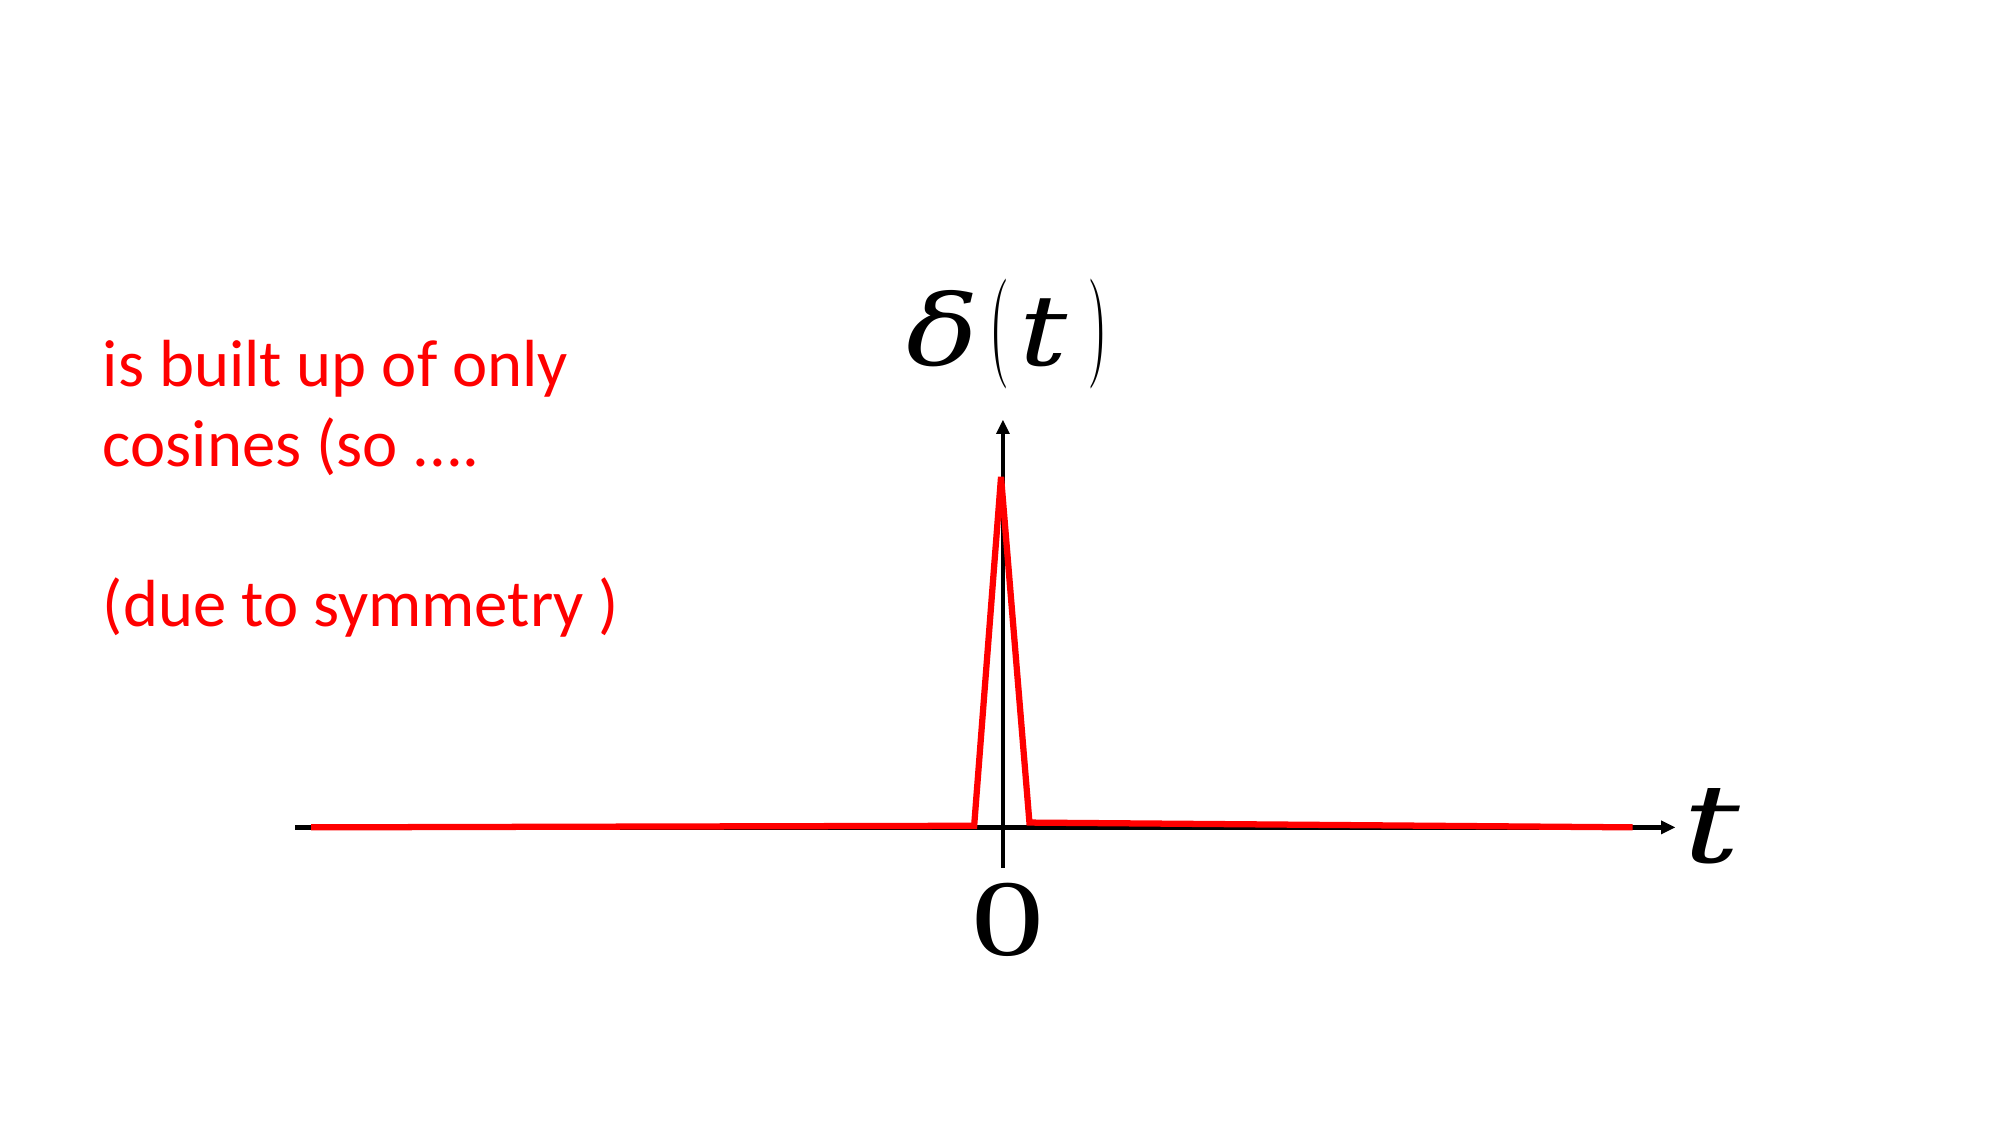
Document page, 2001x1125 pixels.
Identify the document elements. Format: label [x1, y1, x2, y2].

text_box [1003, 488, 1633, 827]
text_box [311, 476, 1002, 827]
